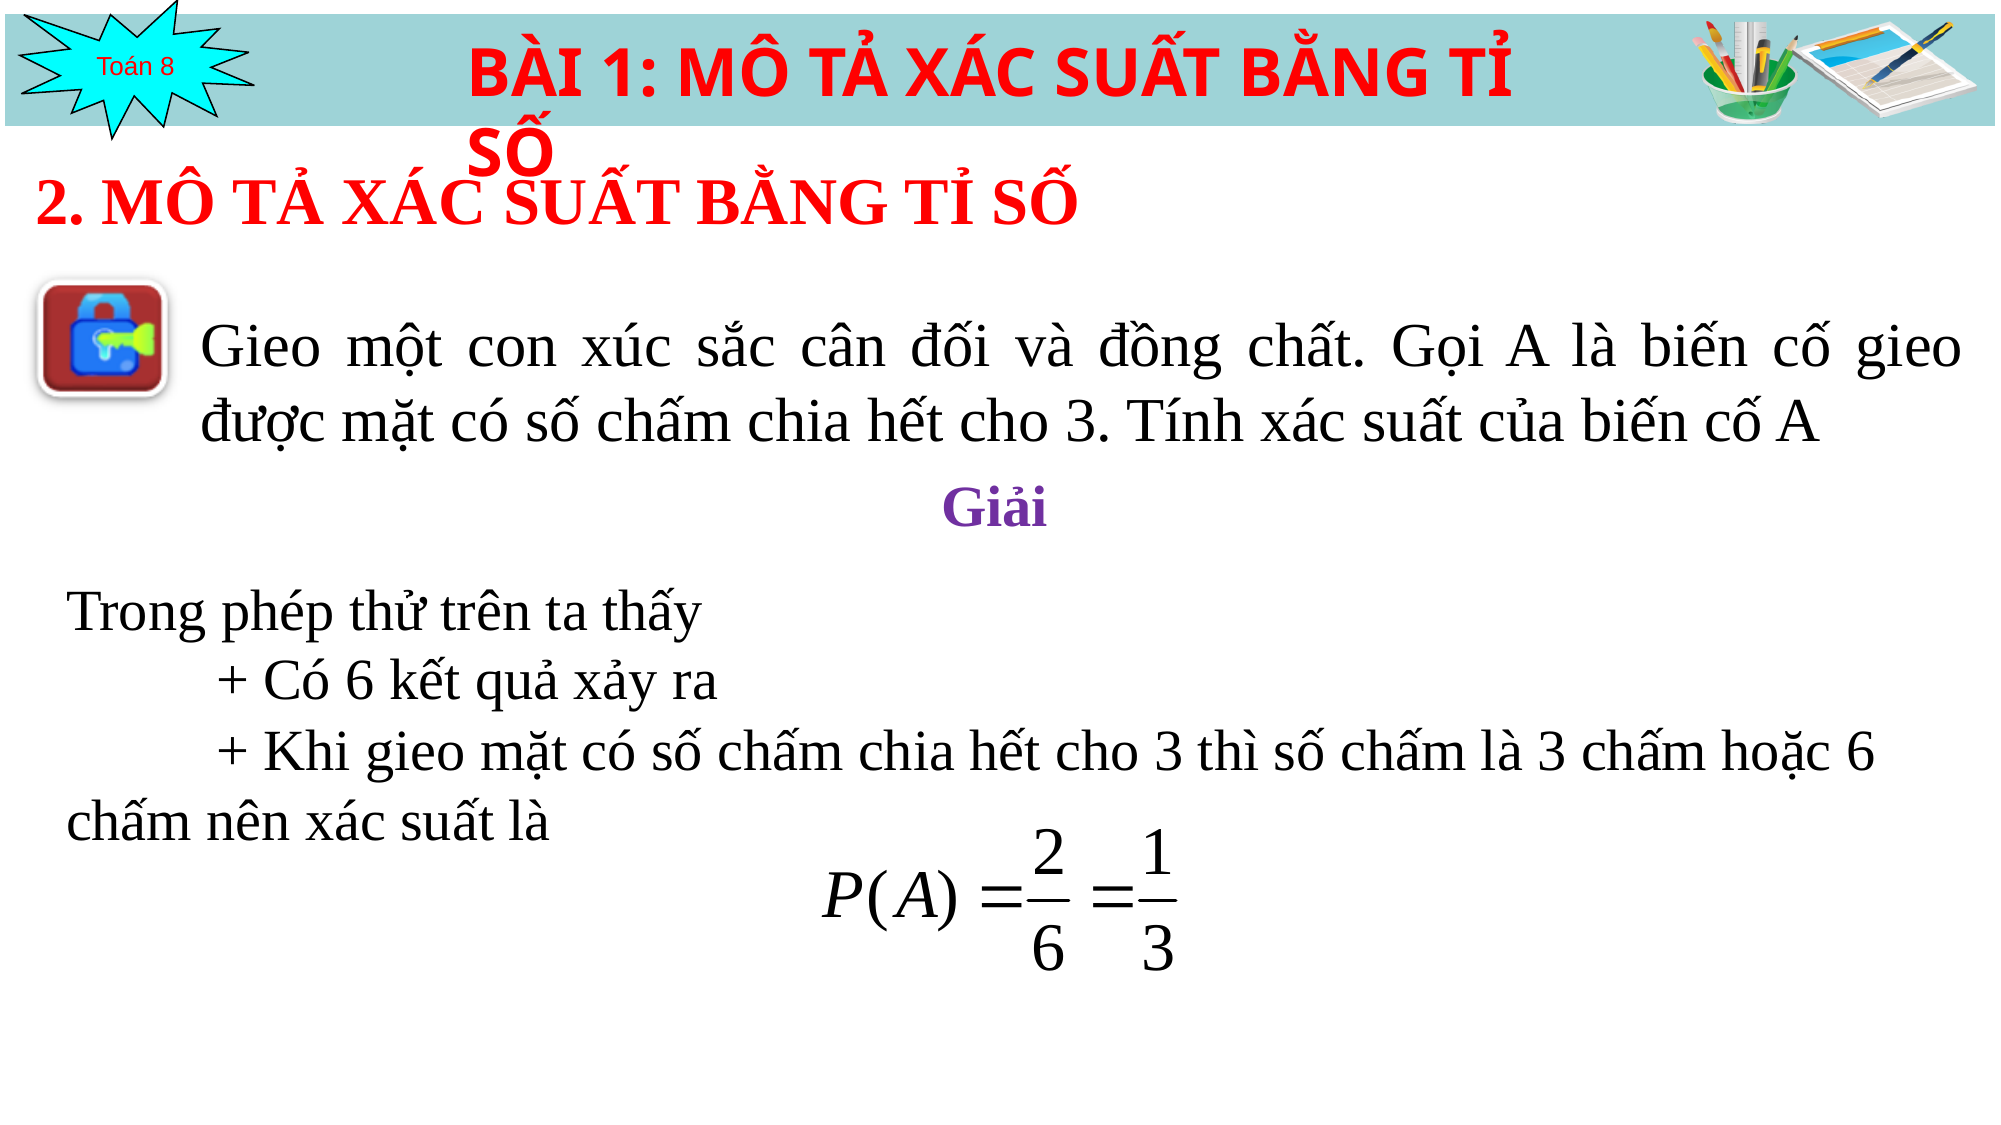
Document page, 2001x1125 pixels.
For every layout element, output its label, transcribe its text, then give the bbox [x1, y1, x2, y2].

text_box Giải [926, 460, 1073, 546]
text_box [811, 810, 1188, 986]
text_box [0, 0, 2000, 139]
text_box Gieo một con xúc sắc cân đối và đồng chất. Gọi A là biến cố gieo được mặt có số chấm chia hết cho 3. Tính xác suất của biến cố A [185, 296, 1981, 462]
title 2. MÔ TẢ XÁC SUẤT BẰNG TỈ SỐ [20, 152, 1745, 254]
picture [19, 266, 186, 418]
text_box BÀI 1: MÔ TẢ XÁC SUẤT BẰNG TỈ SỐ [452, 139, 1548, 198]
text_box Trong phép thử trên ta thấy + Có 6 kết quả xảy ra + Khi gieo mặt có số chấm chia hết cho 3 thì số chấm là 3 chấm hoặc 6 chấm nên xác suất là [51, 564, 1977, 930]
